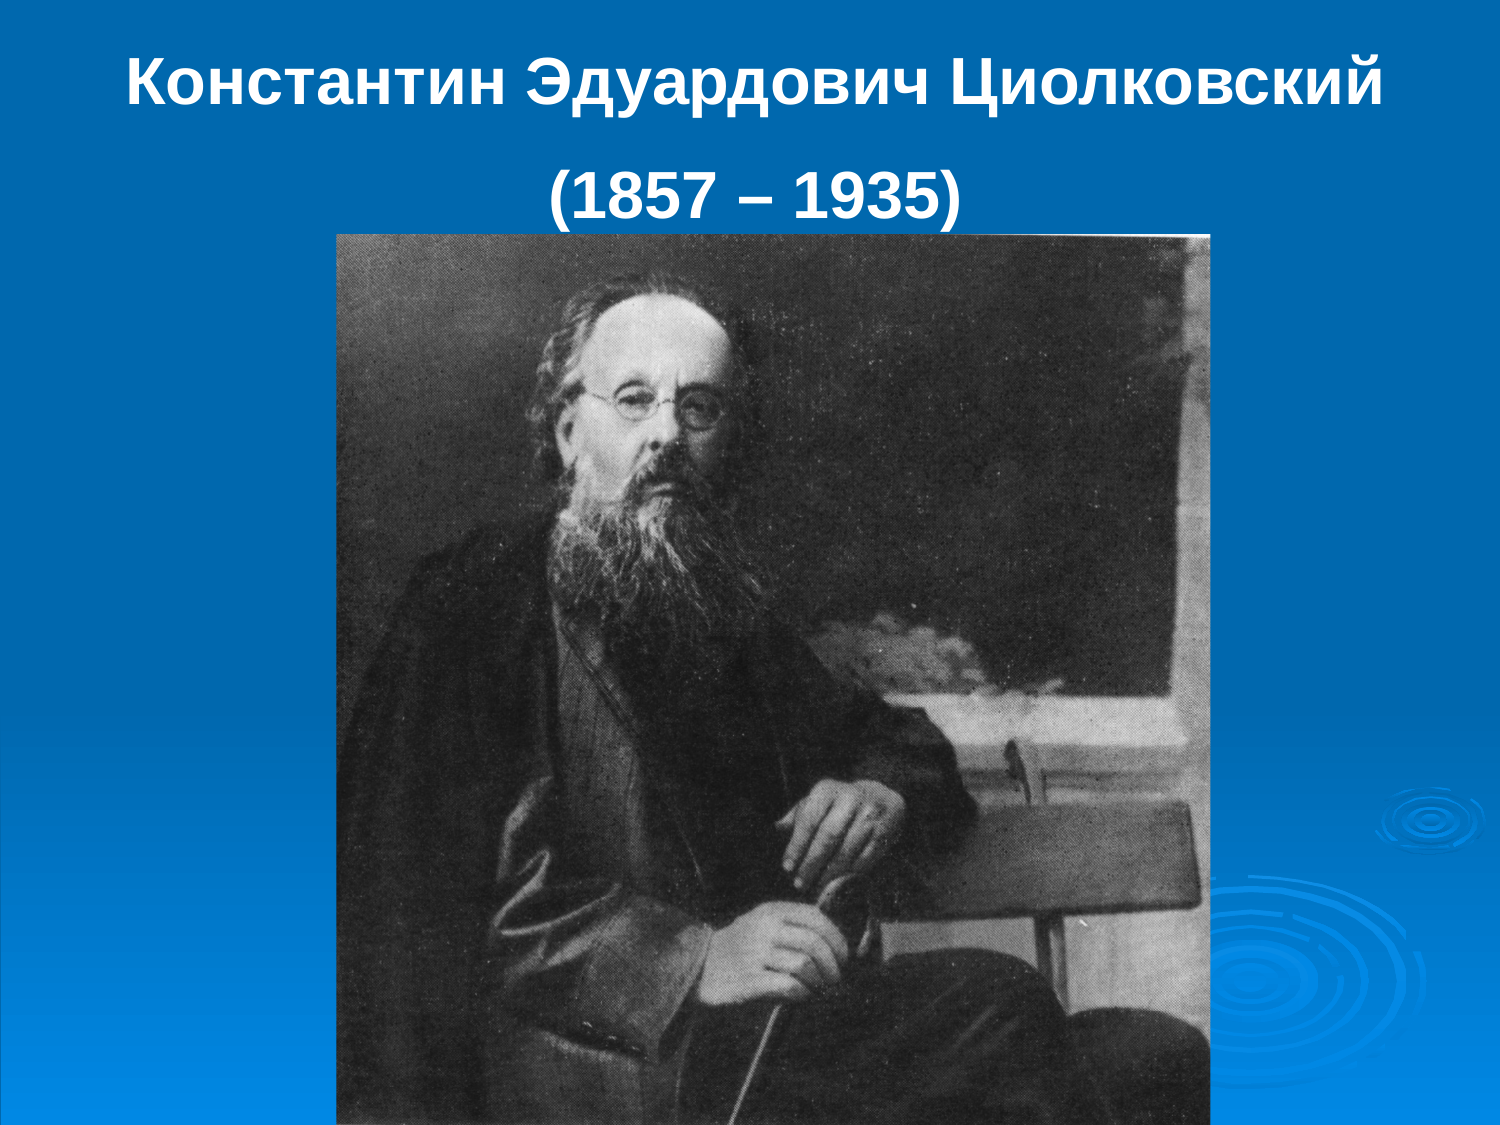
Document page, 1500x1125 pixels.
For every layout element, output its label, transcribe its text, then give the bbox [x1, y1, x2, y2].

picture [336, 234, 1211, 1125]
text_box Константин Эдуардович Циолковский (1857 – 1935) [41, 30, 1471, 239]
